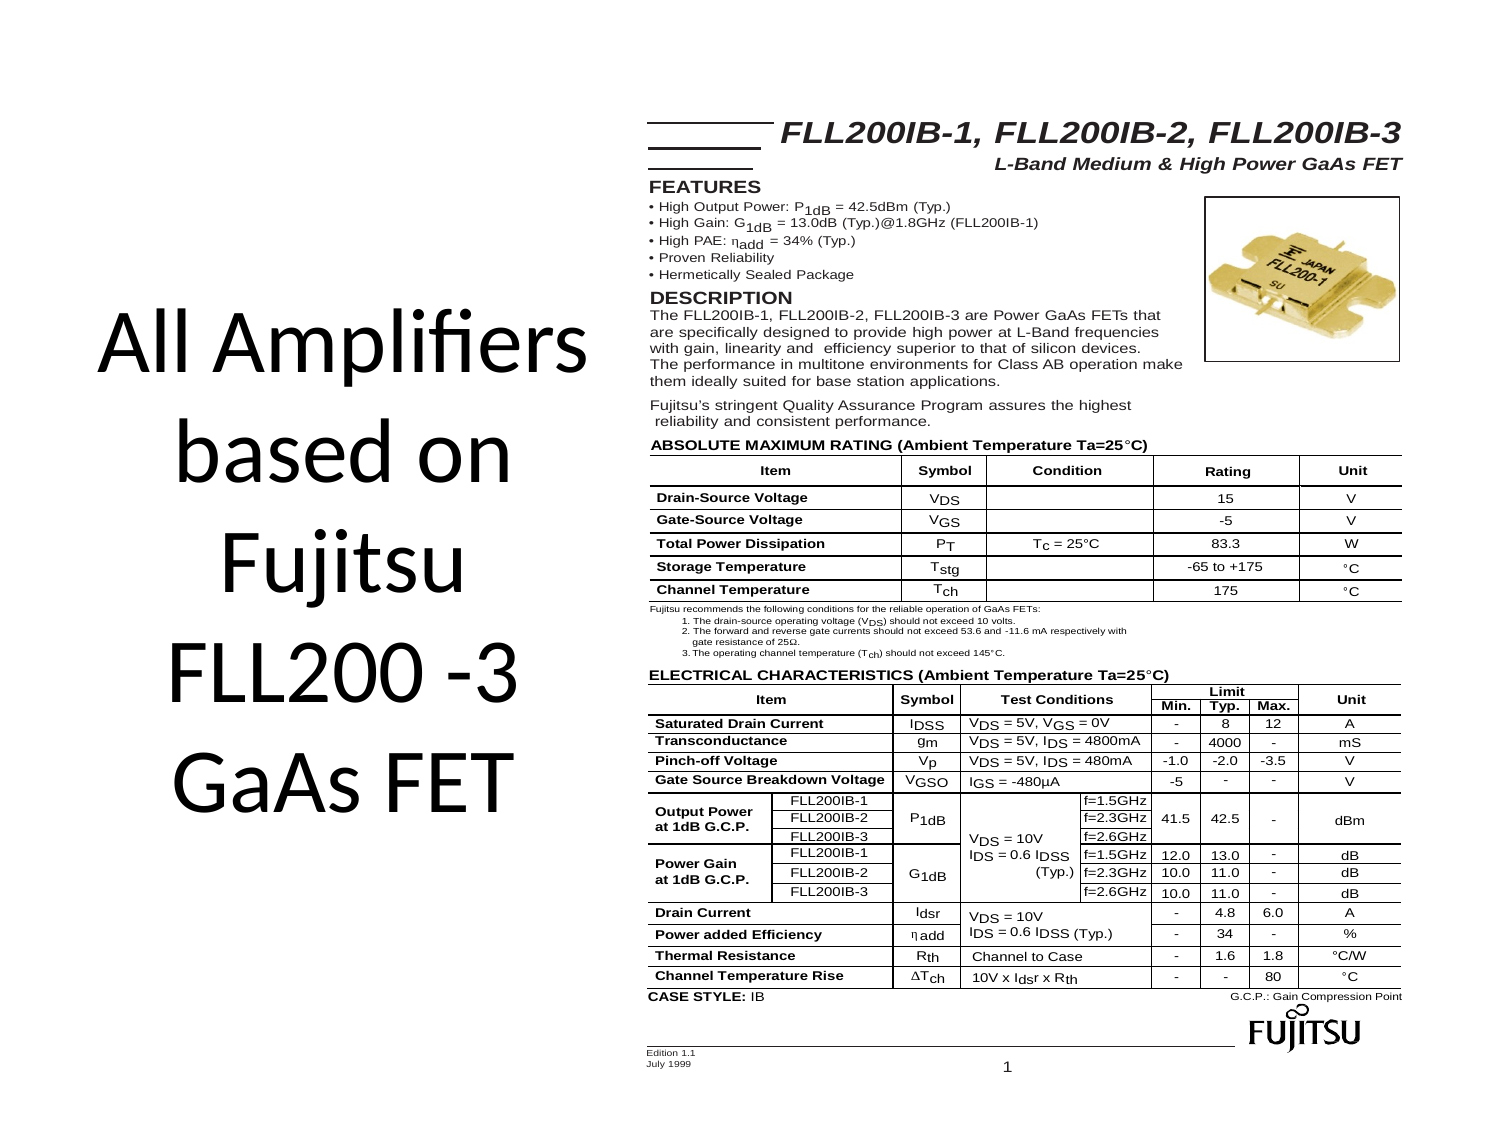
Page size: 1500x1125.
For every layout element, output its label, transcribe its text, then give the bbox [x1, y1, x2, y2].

title All Amplifiers based on Fujitsu FLL200 -3 GaAs FET [74, 174, 613, 938]
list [637, 112, 1413, 1076]
